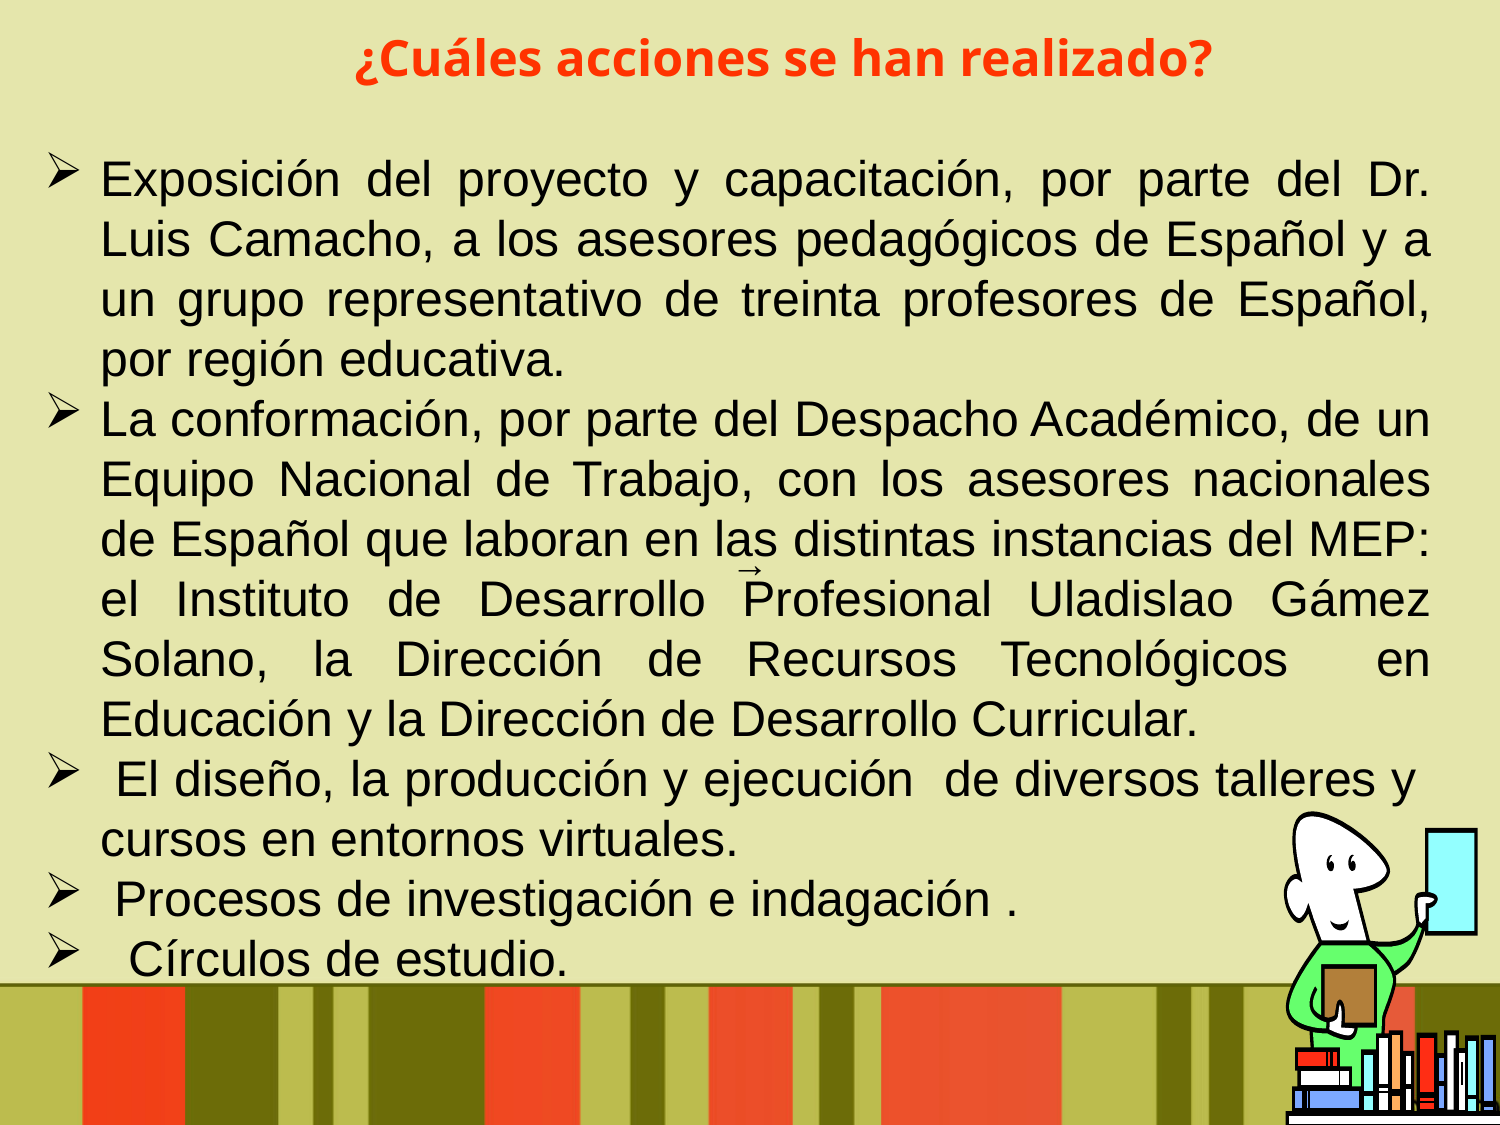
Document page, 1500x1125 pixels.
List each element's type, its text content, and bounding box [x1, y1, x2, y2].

text_box ¿Cuáles acciones se han realizado? Exposición del proyecto y capacitación, por parte del Dr. Luis Camacho, a los asesores pedagógicos de Español y a un grupo representativo de treinta profesores de Español, por región educativa. La conformación, por parte del Despacho Académico, de un Equipo Nacional de Trabajo, con los asesores nacionales de Español que laboran en las distintas instancias del MEP: el Instituto de Desarrollo Profesional Uladislao Gámez Solano, la Dirección de Recursos Tecnológicos en Educación y la Dirección de Desarrollo Curricular. El diseño, la producción y ejecución de diversos talleres y cursos en entornos virtuales. Procesos de investigación e indagación . Círculos de estudio. [29, 19, 1447, 1084]
text_box → [716, 532, 784, 592]
picture [0, 0, 1500, 1125]
